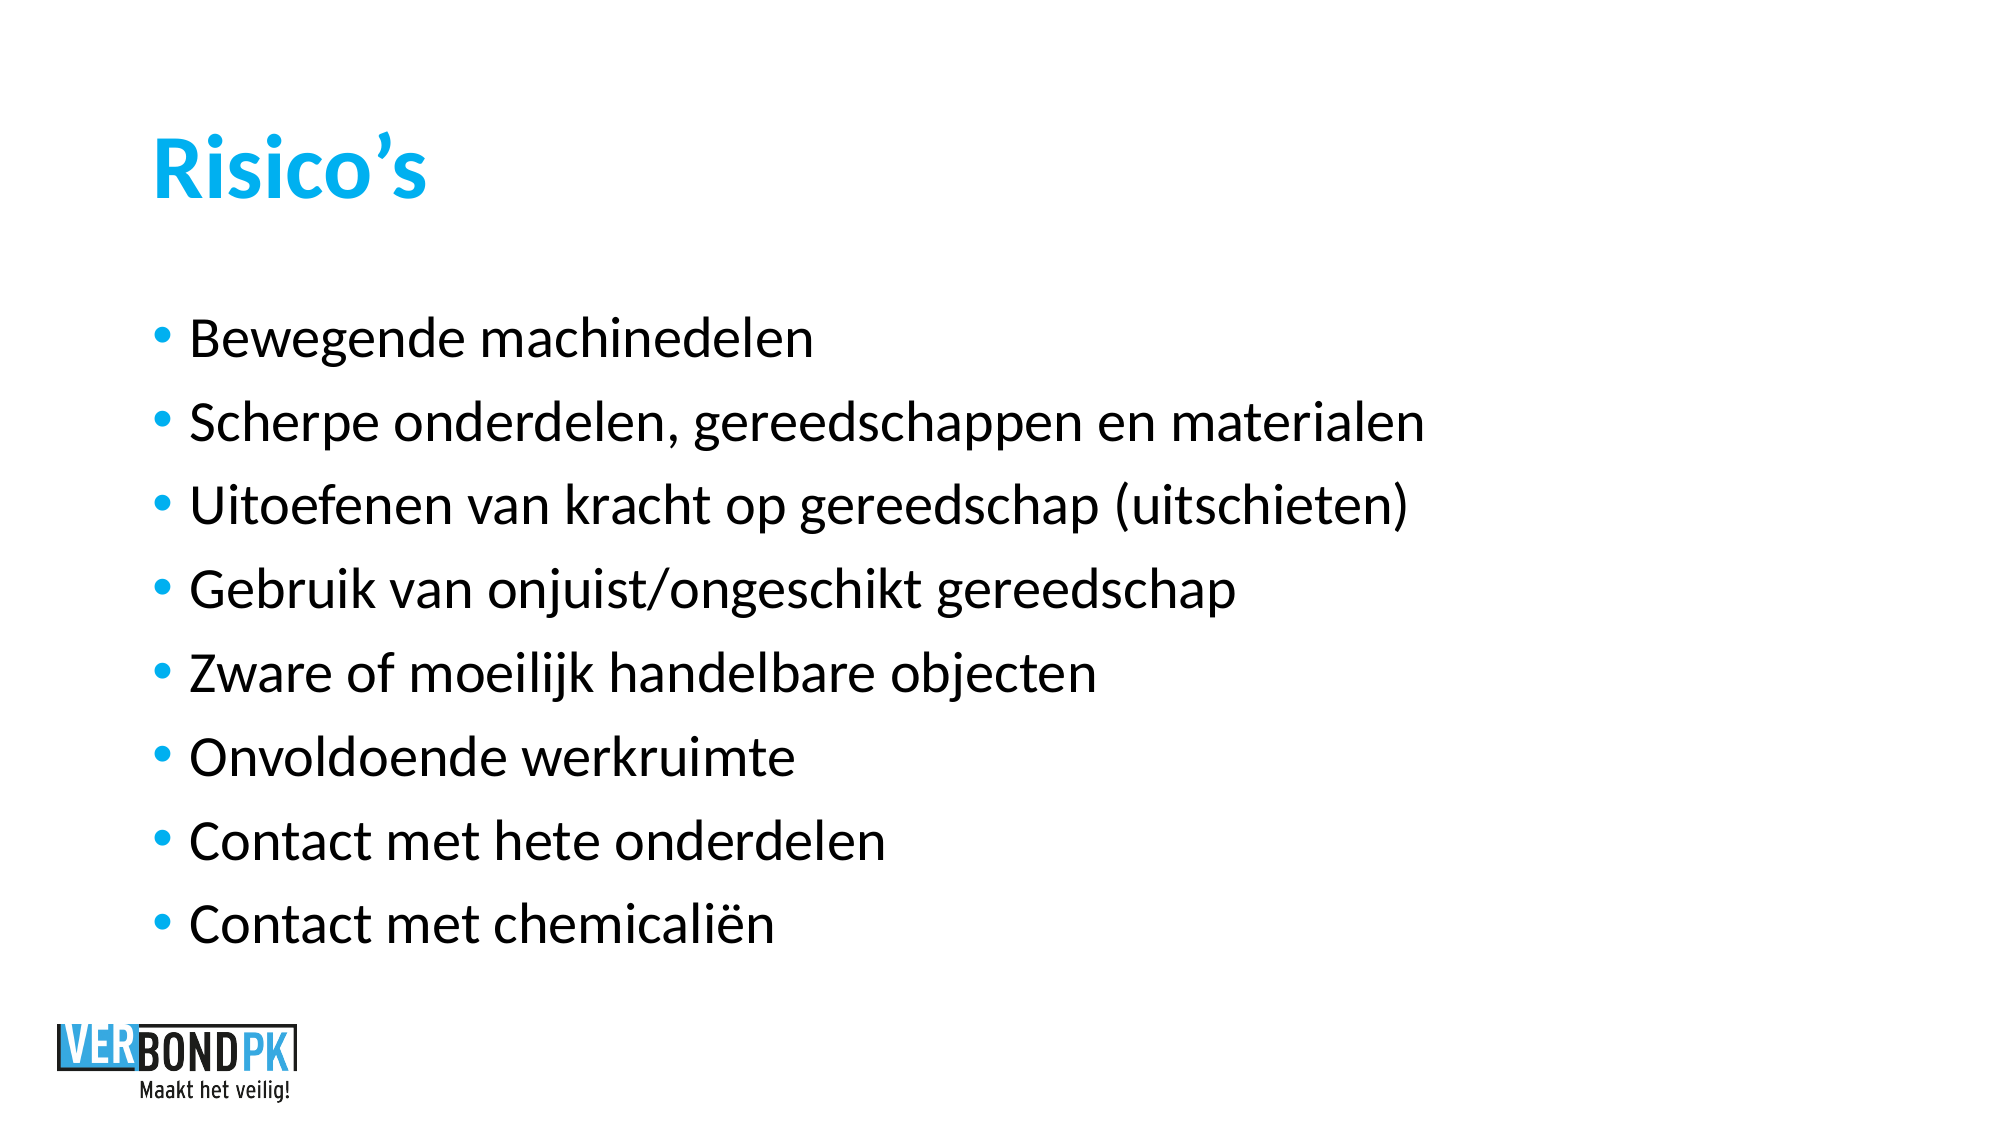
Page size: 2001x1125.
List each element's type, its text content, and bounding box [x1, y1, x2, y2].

picture [57, 1024, 297, 1103]
title Risico’s [137, 59, 1863, 278]
list Bewegende machinedelen Scherpe onderdelen, gereedschappen en materialen Uitoefenen van kracht op gereedschap (uitschieten) Gebruik van onjuist/ongeschikt gereedschap Zware of moeilijk handelbare objecten Onvoldoende werkruimte Contact met hete onderdelen Contact met chemicaliën [137, 299, 1863, 1014]
